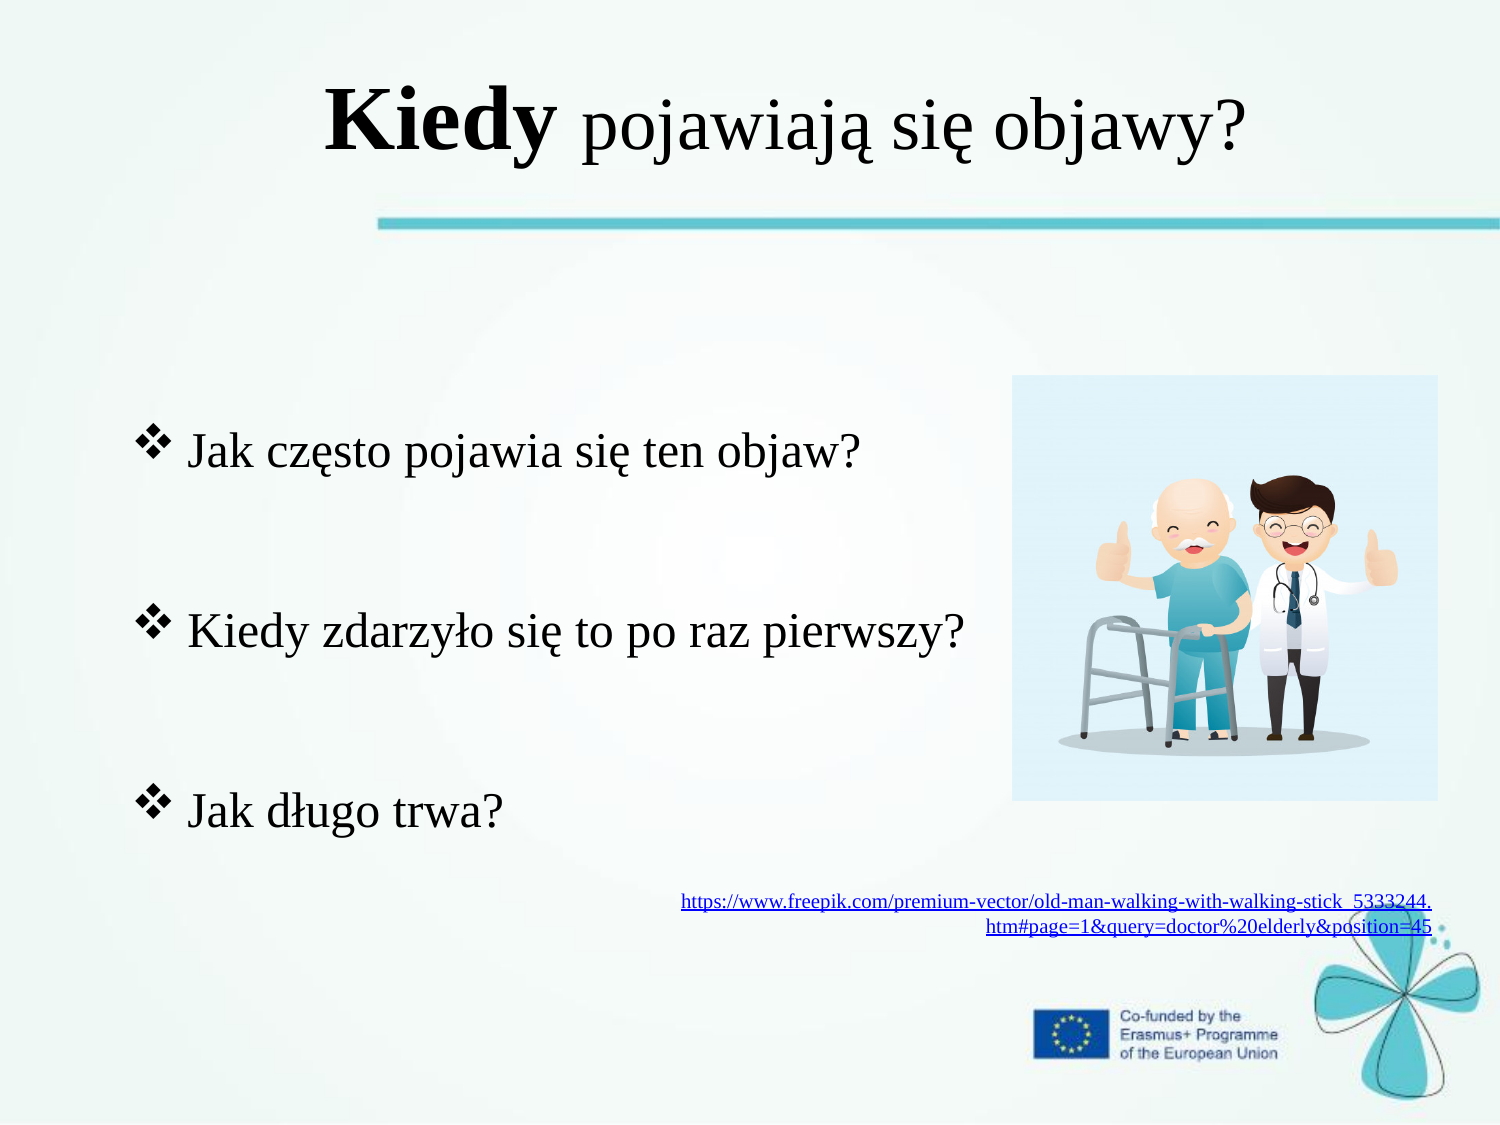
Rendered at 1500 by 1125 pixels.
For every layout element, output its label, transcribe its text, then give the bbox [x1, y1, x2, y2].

text_box Kiedy pojawiają się objawy? [219, 49, 1353, 175]
text_box Jak często pojawia się ten objaw? Kiedy zdarzyło się to po raz pierwszy? Jak długo trwa? https://www.freepik.com/premium-vector/old-man-walking-with-walking-stick_5333244. htm#page=1&query=doctor%20elderly&position=45 [41, 349, 1447, 945]
picture [0, 0, 1500, 1125]
